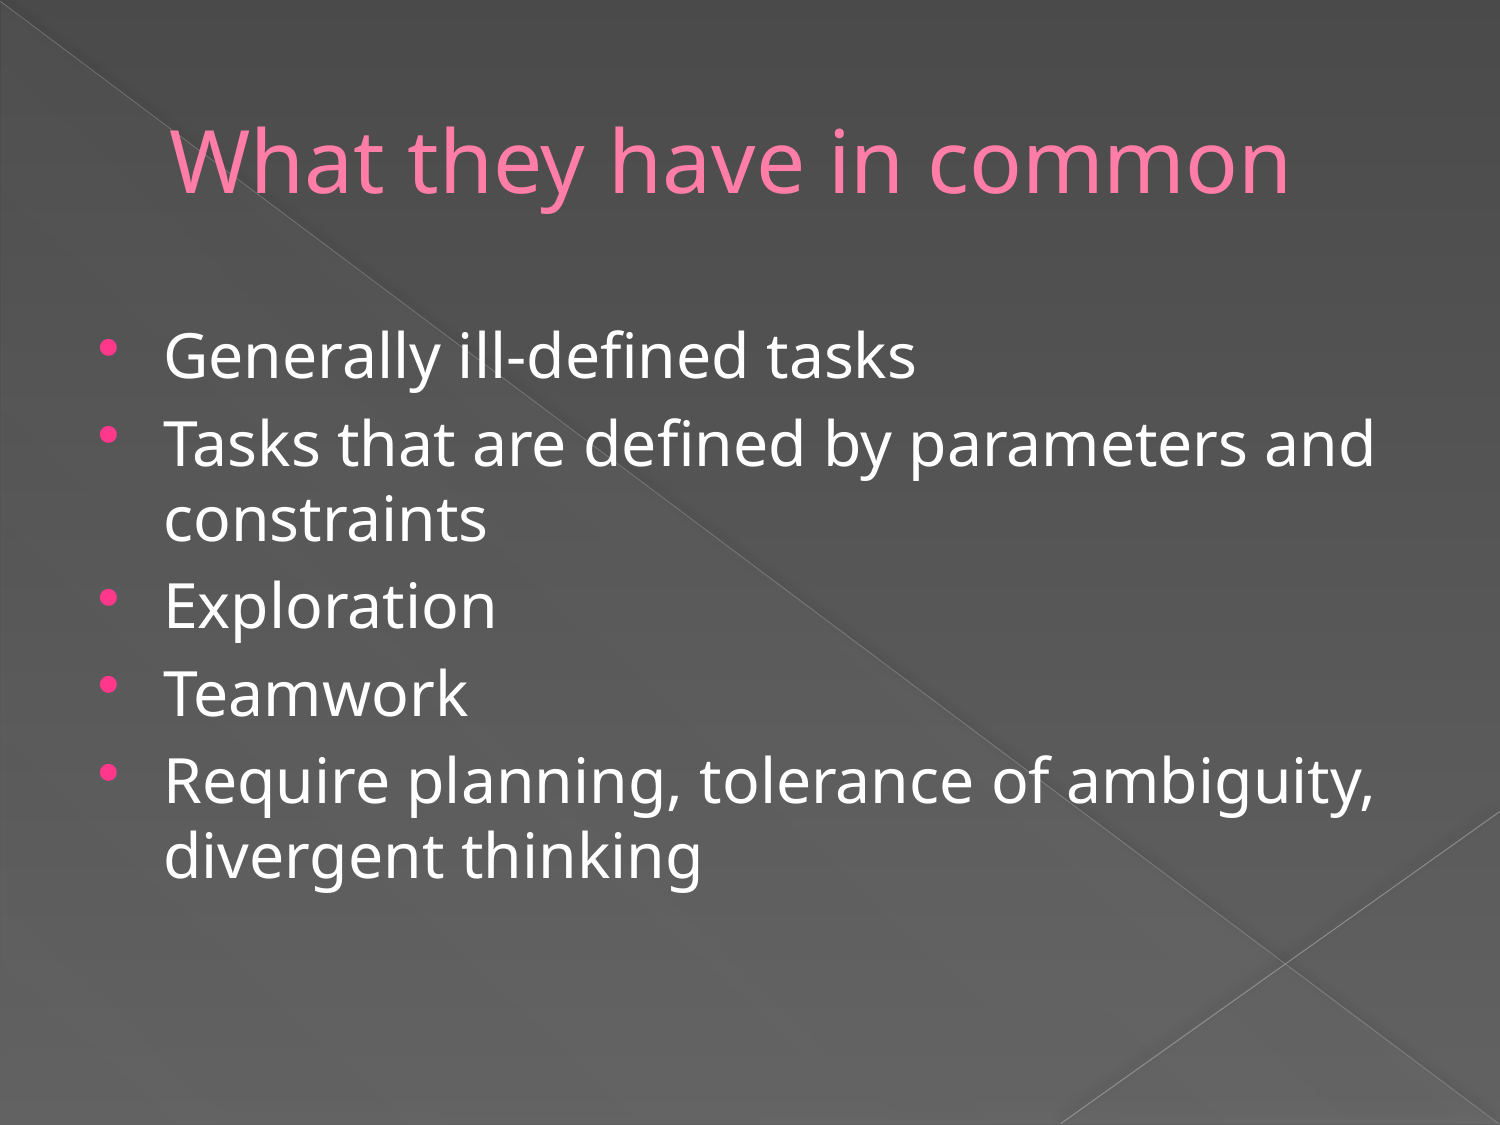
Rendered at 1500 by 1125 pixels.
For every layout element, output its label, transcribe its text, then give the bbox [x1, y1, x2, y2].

title What they have in common [75, 43, 1425, 274]
list Generally ill-defined tasks Tasks that are defined by parameters and constraints Exploration Teamwork Require planning, tolerance of ambiguity, divergent thinking [75, 308, 1425, 1059]
